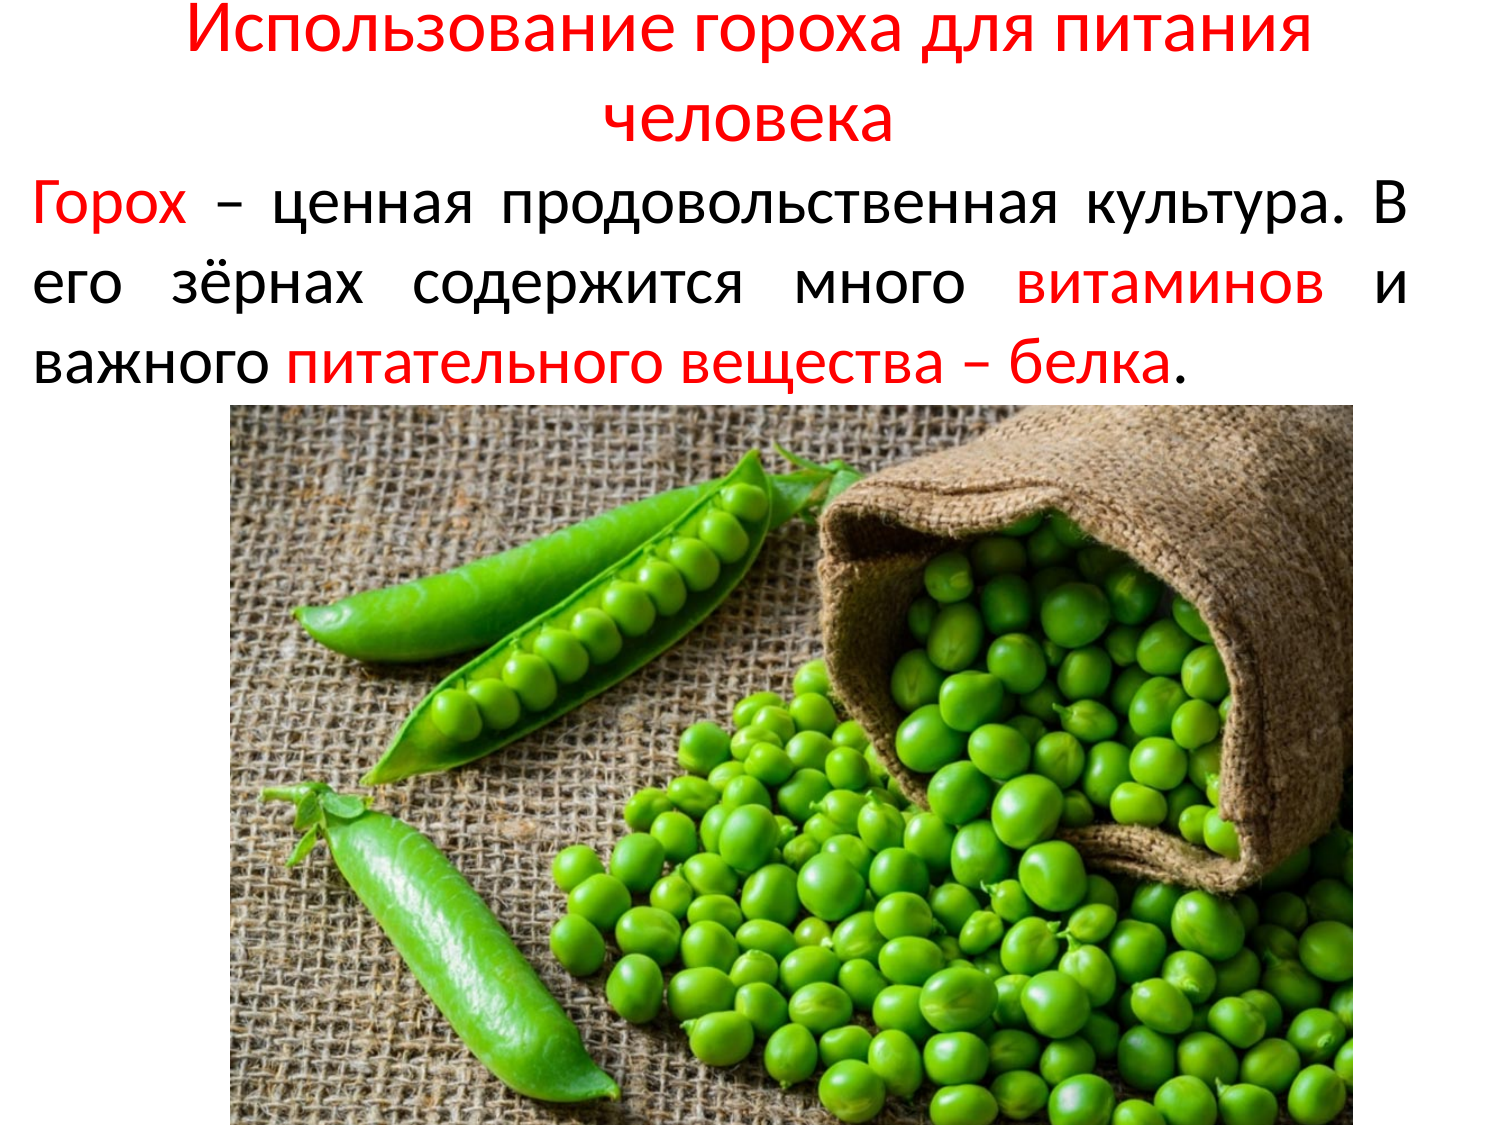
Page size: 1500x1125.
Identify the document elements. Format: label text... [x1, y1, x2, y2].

title Использование гороха для питания человека [75, 19, 1425, 114]
picture [229, 405, 1353, 1125]
list Горох – ценная продовольственная культура. В его зёрнах содержится много витаминов и важного питательного вещества – белка. [17, 149, 1425, 1005]
